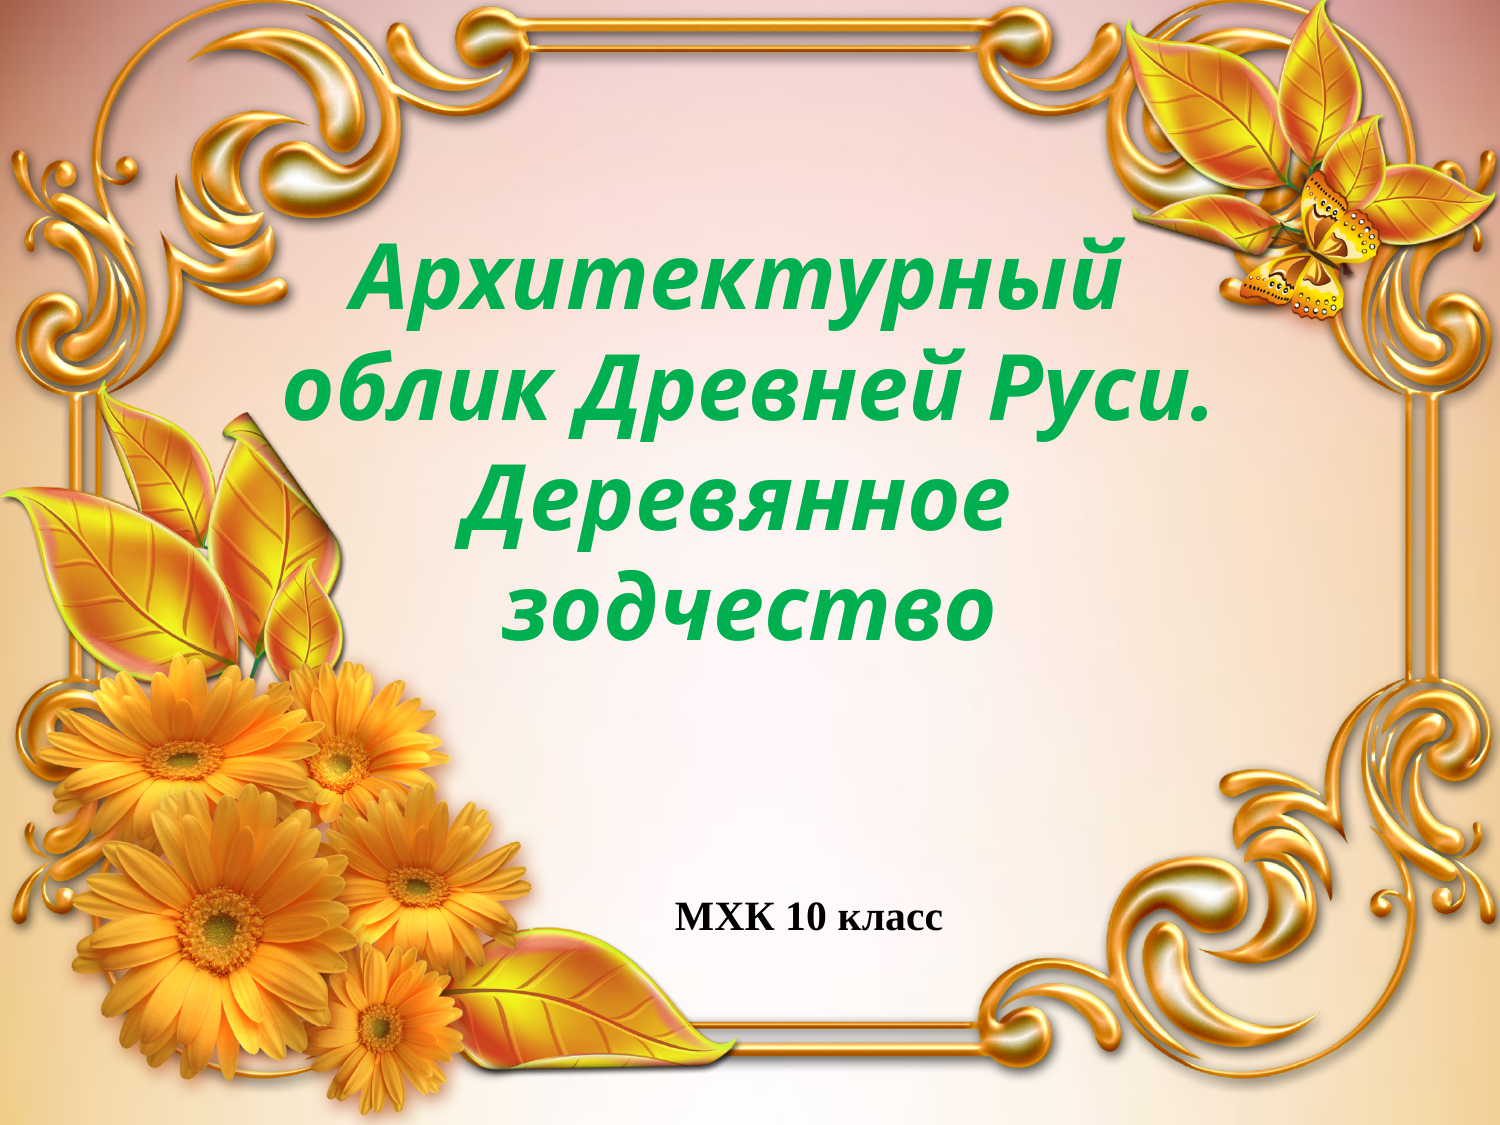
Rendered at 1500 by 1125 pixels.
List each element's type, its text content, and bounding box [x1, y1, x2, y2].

picture [0, 0, 1500, 1125]
title Архитектурный облик Древней Руси. Деревянное зодчество [112, 160, 1388, 716]
subtitle МХК 10 класс [537, 881, 1081, 953]
